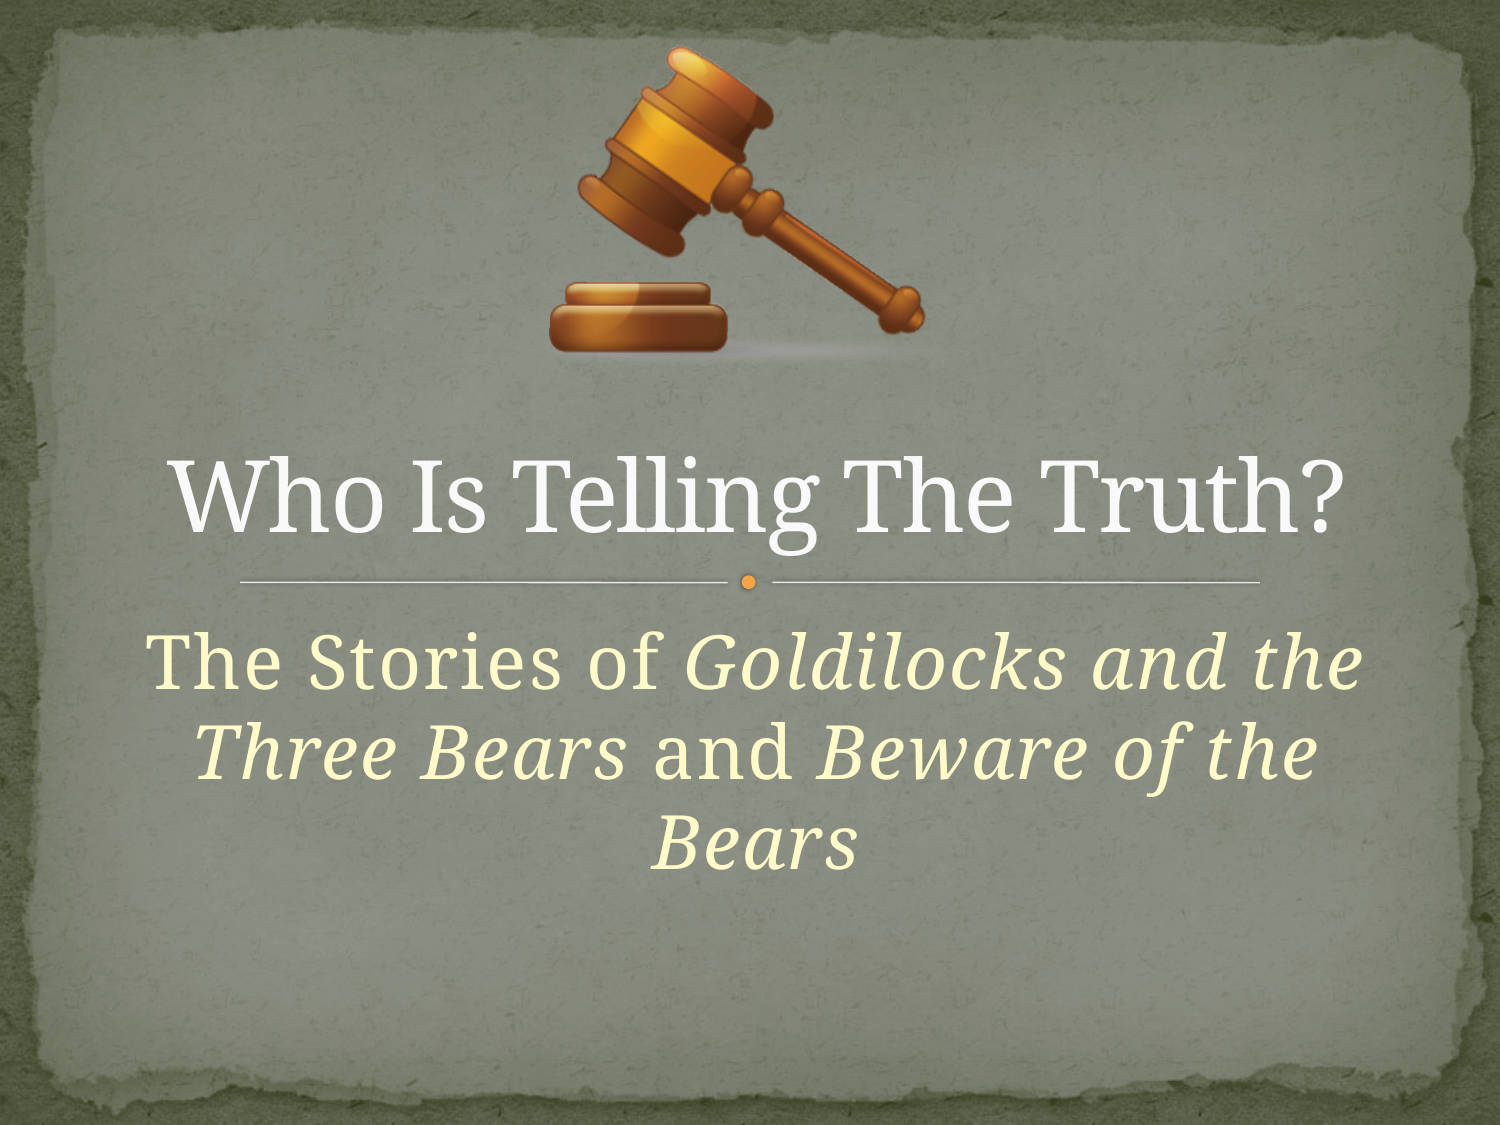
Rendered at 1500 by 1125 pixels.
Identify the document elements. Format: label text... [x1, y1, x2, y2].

title Who Is Telling The Truth? [74, 235, 1438, 561]
subtitle The Stories of Goldilocks and the Three Bears and Beware of the Bears [75, 606, 1438, 795]
picture [512, 0, 963, 450]
